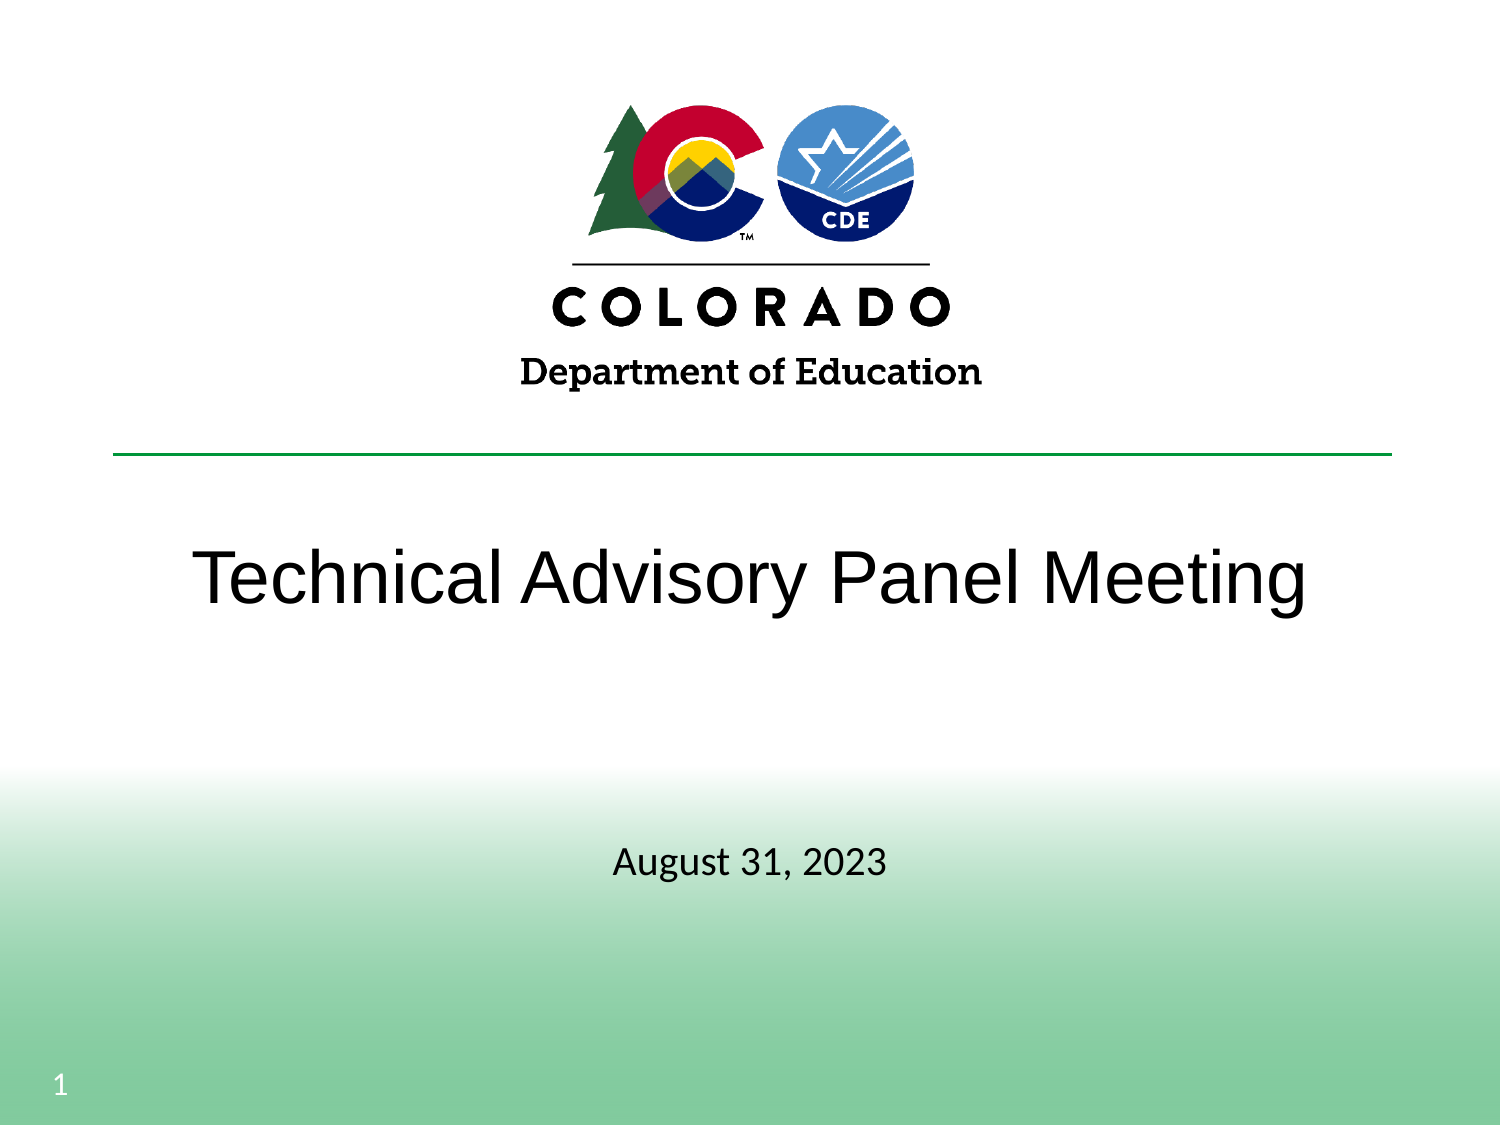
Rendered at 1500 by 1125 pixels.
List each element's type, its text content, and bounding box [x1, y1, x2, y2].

picture [519, 103, 983, 393]
title Technical Advisory Panel Meeting [112, 530, 1388, 731]
subtitle August 31, 2023 [112, 832, 1388, 1008]
slide_number 1 [36, 1054, 375, 1115]
